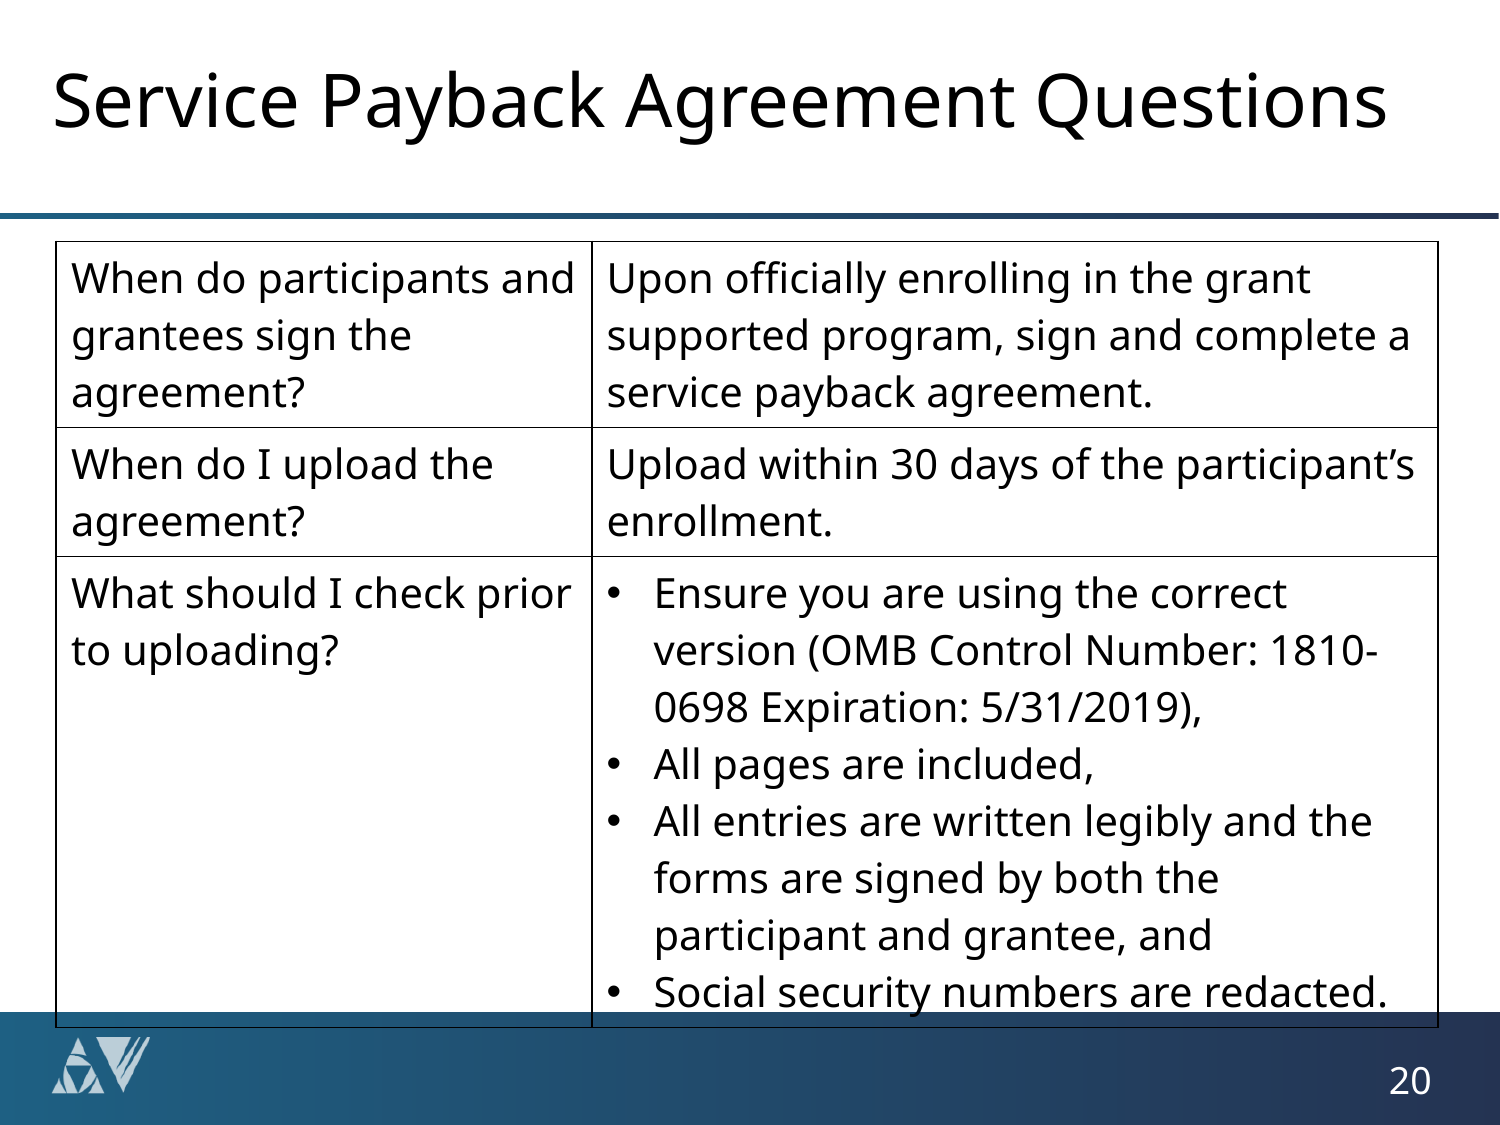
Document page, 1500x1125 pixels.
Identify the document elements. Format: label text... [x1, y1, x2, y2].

title Service Payback Agreement Questions [37, 16, 1475, 179]
list [100, 1028, 1438, 1088]
table_header When do participants and grantees sign the agreement? [57, 242, 591, 427]
table_cell Ensure you are using the correct version (OMB Control Number: 1810-0698 Expiration: 5/31/2019), All pages are included, All entries are written legibly and the forms are signed by both the participant and grantee, and Social security numbers are redacted. [593, 557, 1437, 1027]
slide_number 20 [1374, 1050, 1462, 1091]
table_cell When do I upload the agreement? [57, 428, 591, 556]
table_cell What should I check prior to uploading? [57, 557, 591, 1027]
table_header Upon officially enrolling in the grant supported program, sign and complete a service payback agreement. [593, 242, 1437, 427]
table_cell Upload within 30 days of the participant’s enrollment. [593, 428, 1437, 556]
picture [50, 1037, 150, 1094]
